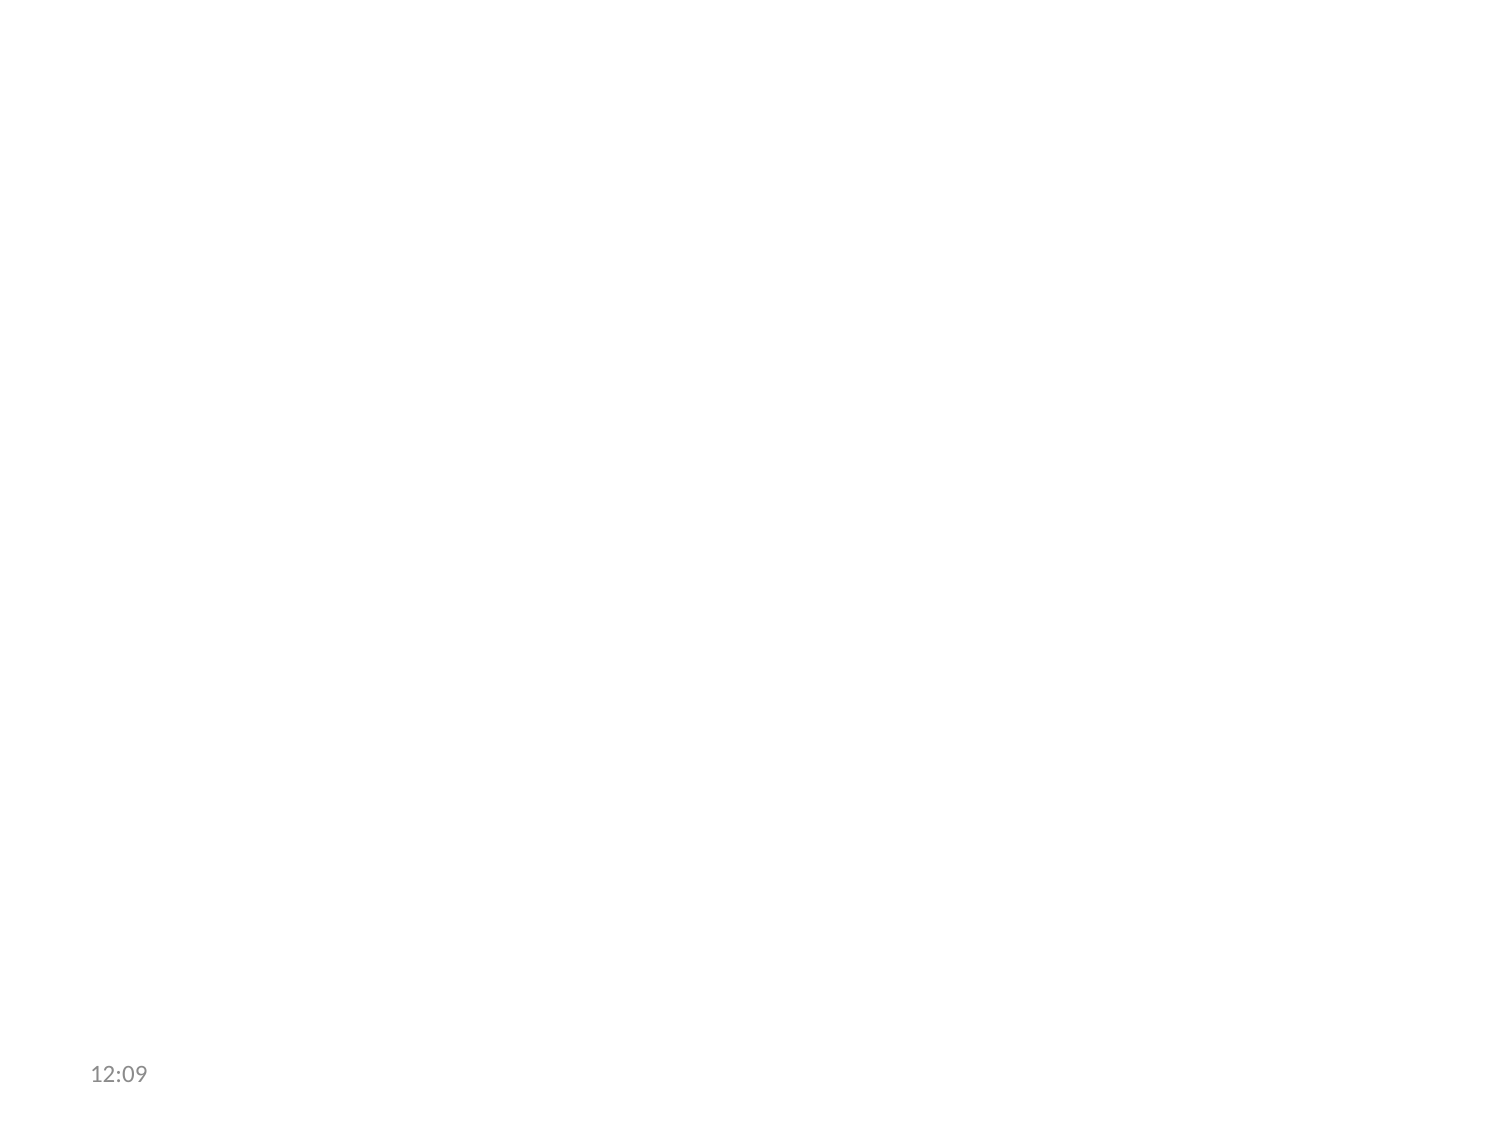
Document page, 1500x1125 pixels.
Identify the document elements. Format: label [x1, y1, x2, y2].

slide_number [75, 1042, 425, 1103]
